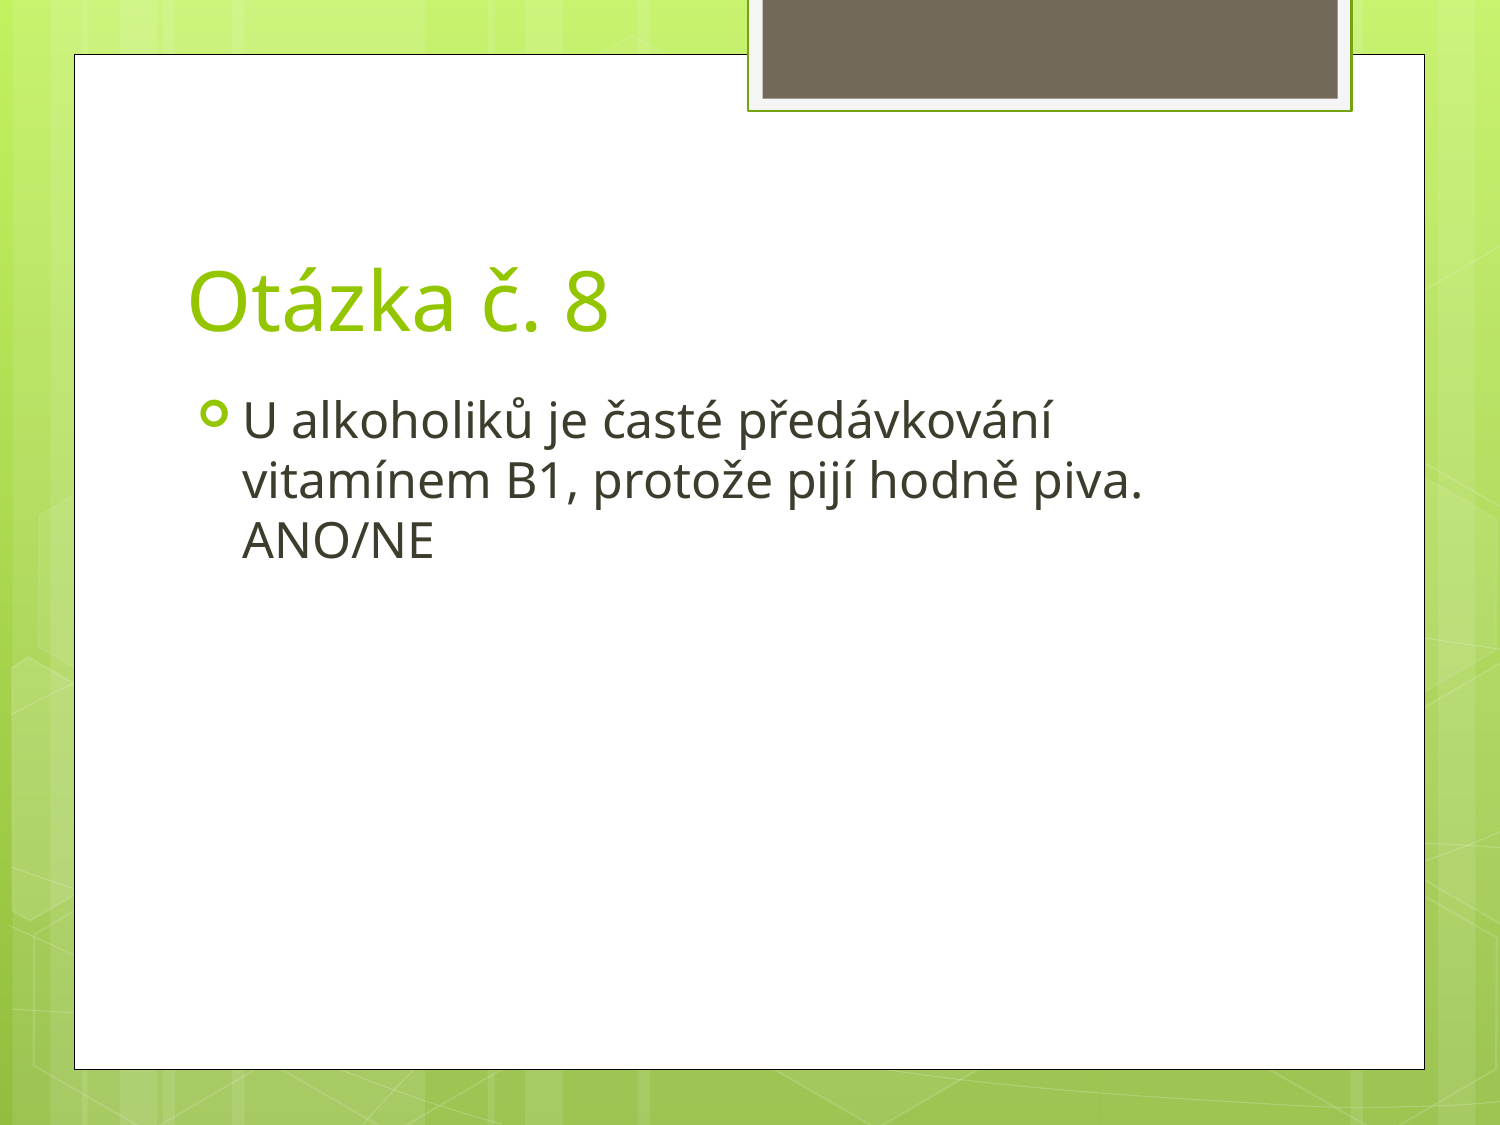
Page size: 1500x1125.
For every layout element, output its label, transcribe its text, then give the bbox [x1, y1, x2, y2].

list U alkoholiků je časté předávkování vitamínem B1, protože pijí hodně piva. ANO/NE [171, 381, 1283, 957]
title Otázka č. 8 [171, 168, 1324, 357]
